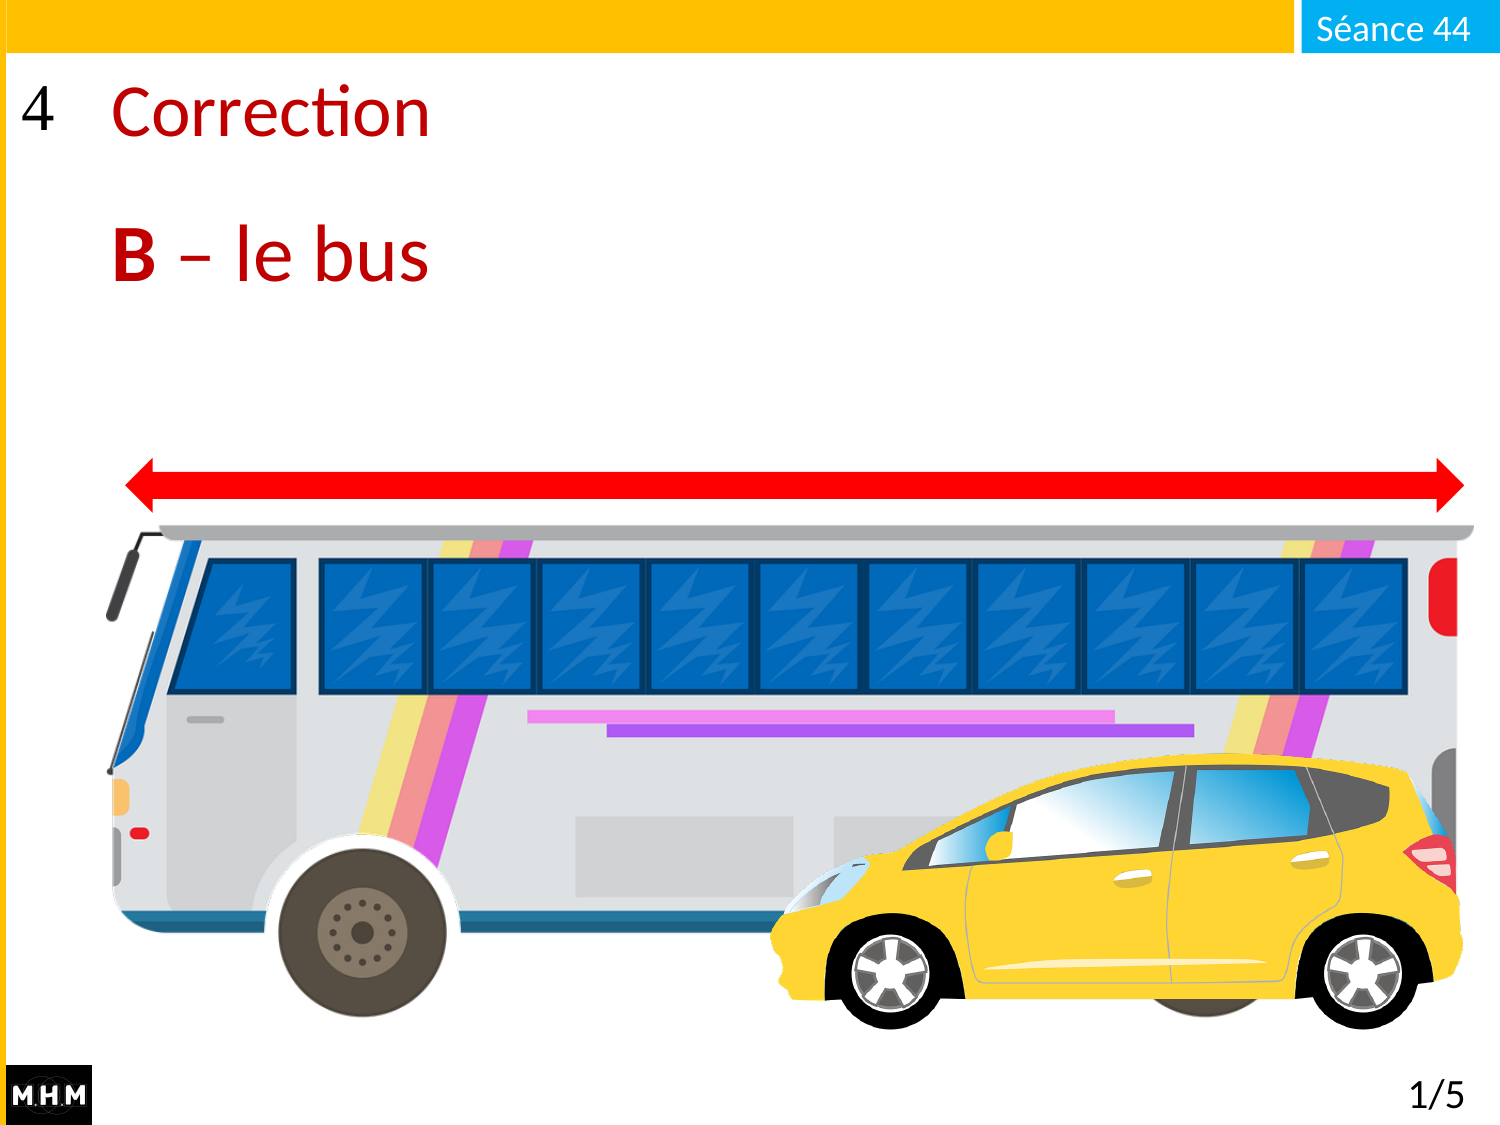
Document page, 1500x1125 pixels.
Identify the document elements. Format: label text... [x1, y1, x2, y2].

text_box B – le bus [96, 203, 1423, 307]
title Correction [96, 60, 1391, 165]
picture [106, 429, 1474, 1114]
picture [6, 1065, 92, 1125]
list 1/5 [1373, 1064, 1500, 1125]
